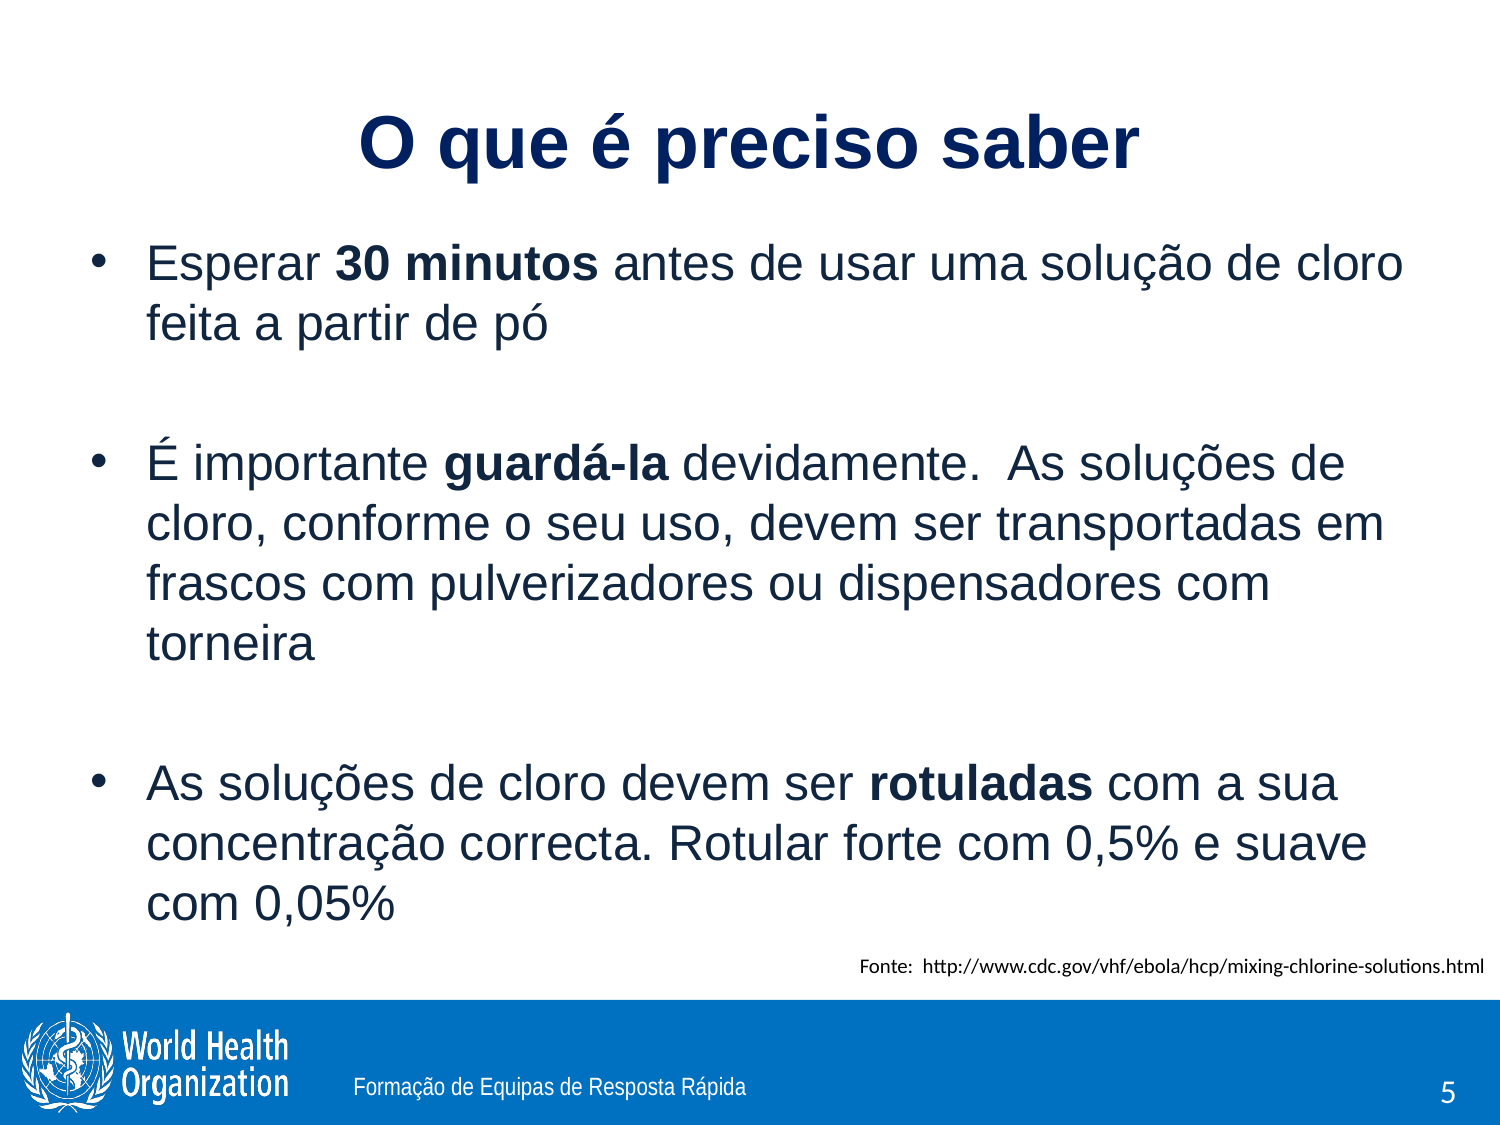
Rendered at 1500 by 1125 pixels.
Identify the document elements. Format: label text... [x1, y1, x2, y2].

picture [21, 1012, 288, 1113]
text_box Fonte: http://www.cdc.gov/vhf/ebola/hcp/mixing-chlorine-solutions.html [348, 945, 1500, 986]
list Esperar 30 minutos antes de usar uma solução de cloro feita a partir de pó É importante guardá-la devidamente. As soluções de cloro, conforme o seu uso, devem ser transportadas em frascos com pulverizadores ou dispensadores com torneira As soluções de cloro devem ser rotuladas com a sua concentração correcta. Rotular forte com 0,5% e suave com 0,05% [75, 223, 1425, 925]
title O que é preciso saber [75, 45, 1425, 223]
